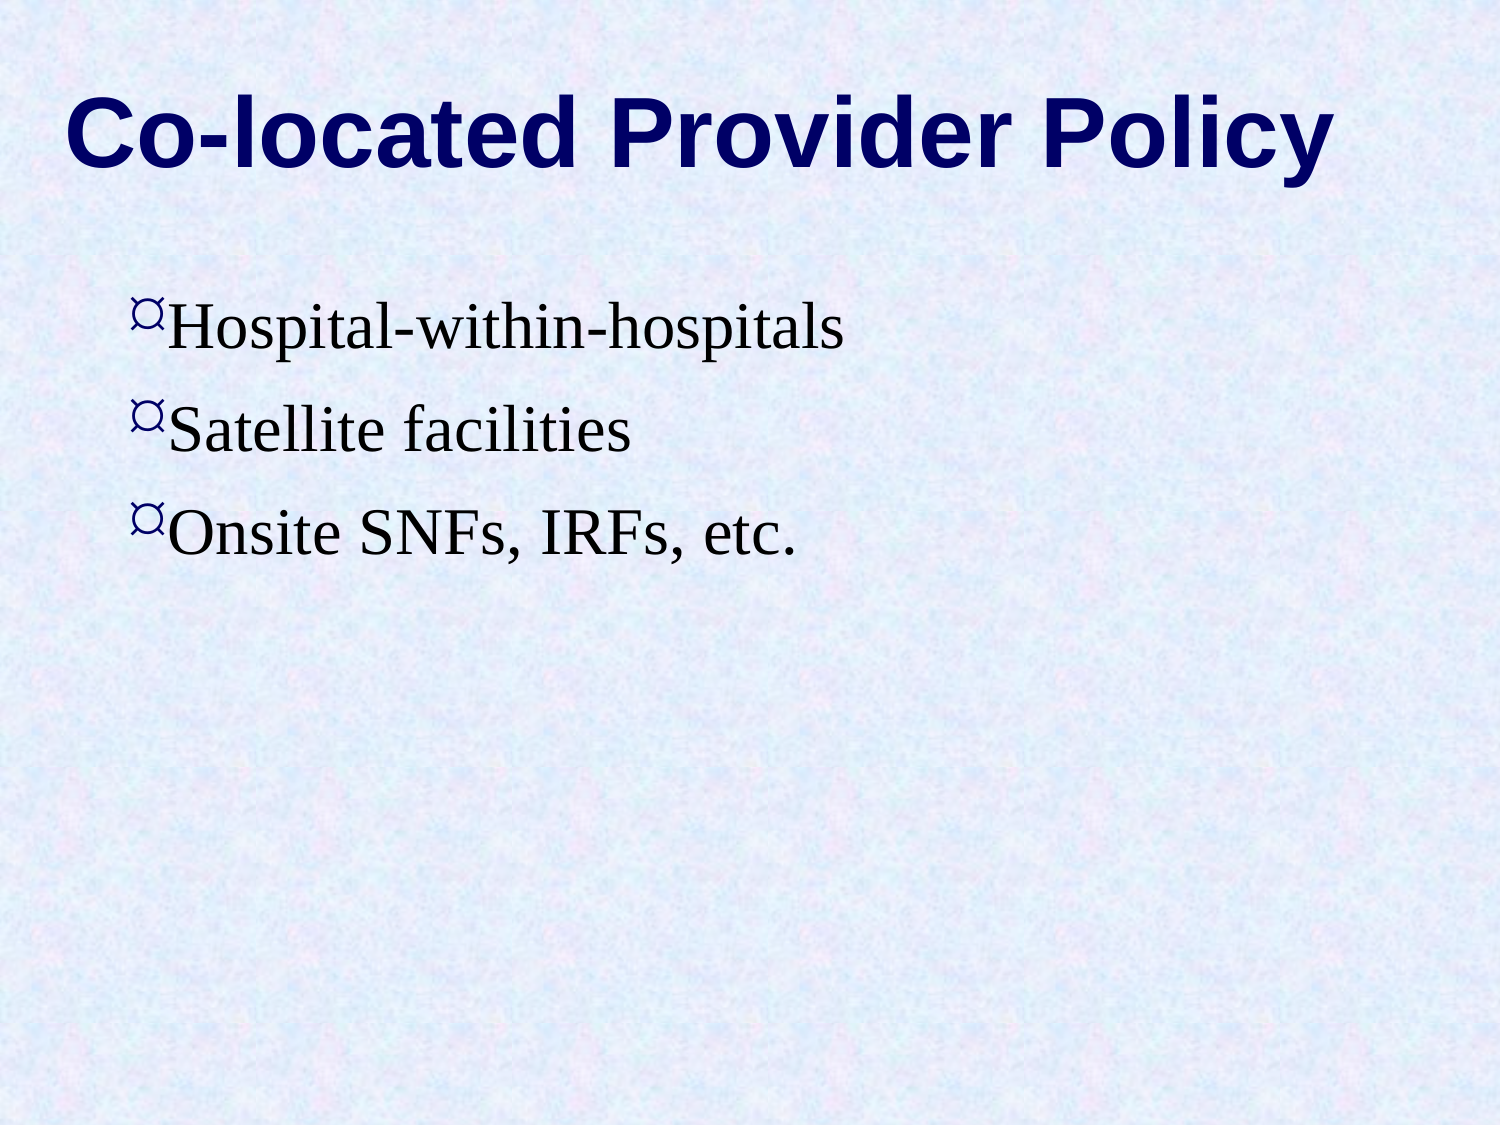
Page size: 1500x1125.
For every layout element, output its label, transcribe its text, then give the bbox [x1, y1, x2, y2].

list Hospital-within-hospitals Satellite facilities Onsite SNFs, IRFs, etc. [112, 275, 1375, 1050]
title Co-located Provider Policy [50, 37, 1450, 238]
